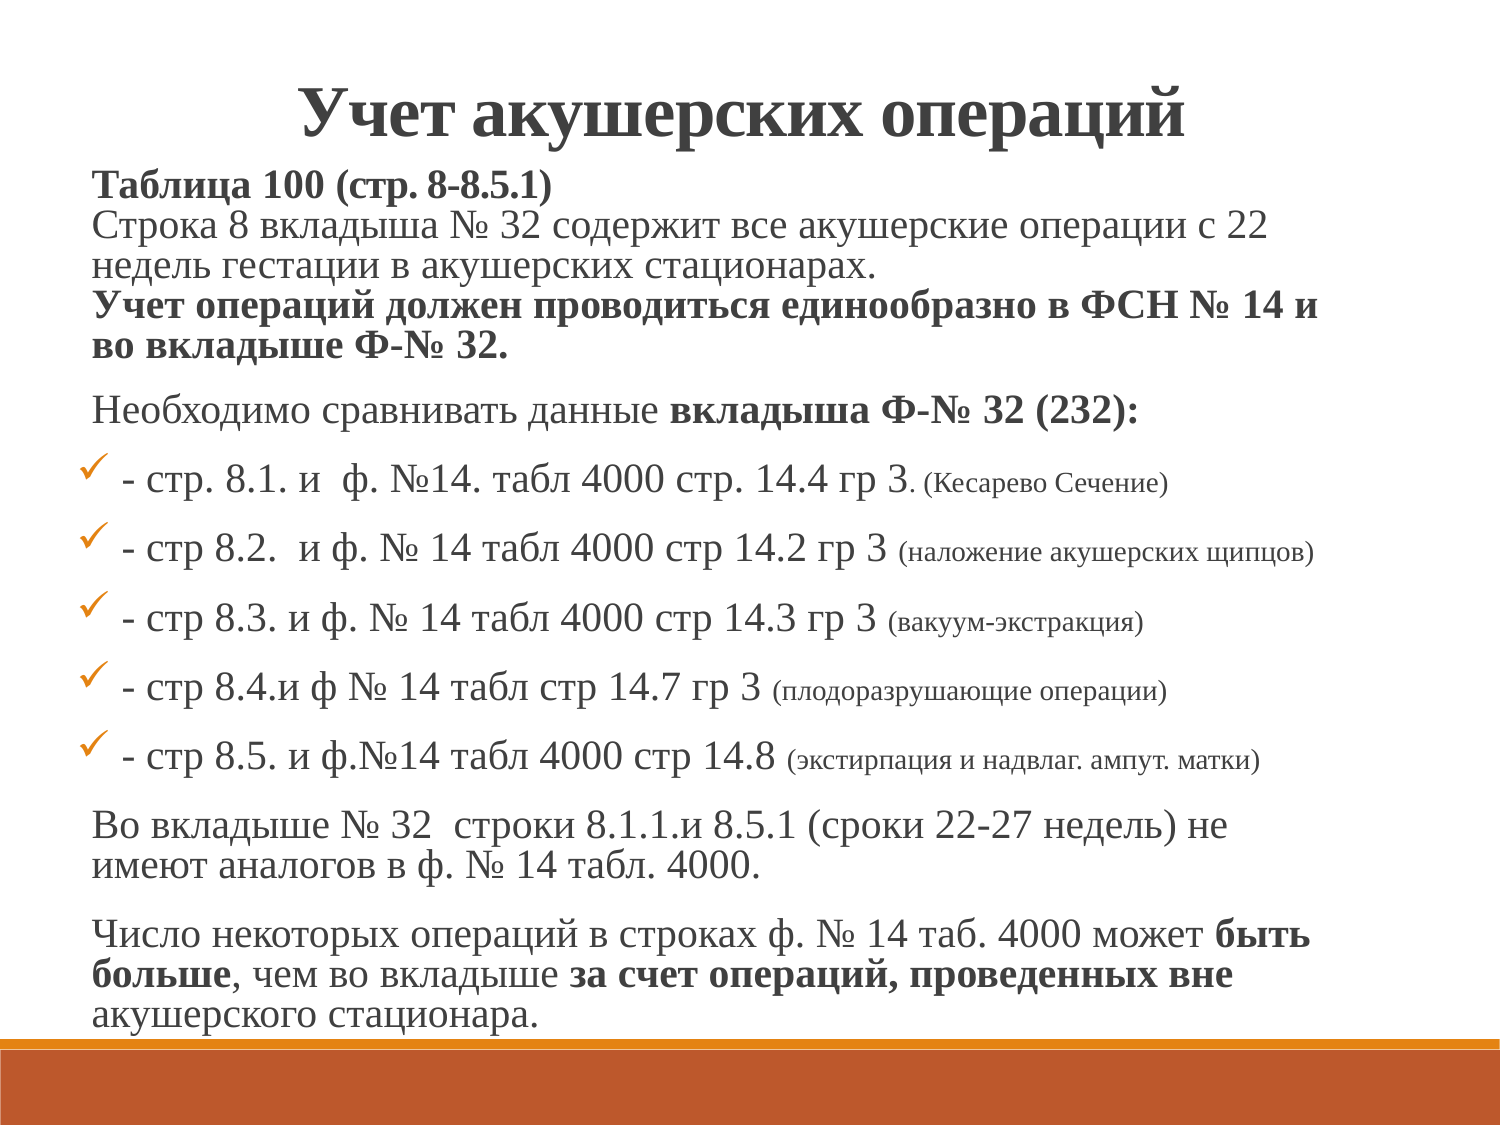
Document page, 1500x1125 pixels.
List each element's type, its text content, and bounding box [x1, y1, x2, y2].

list Таблица 100 (стр. 8-8.5.1) Строка 8 вкладыша № 32 содержит все акушерские операции с 22 недель гестации в акушерских стационарах. Учет операций должен проводиться единообразно в ФСН № 14 и во вкладыше Ф-№ 32. Необходимо сравнивать данные вкладыша Ф-№ 32 (232): - стр. 8.1. и ф. №14. табл 4000 стр. 14.4 гр 3. (Кесарево Сечение) - стр 8.2. и ф. № 14 табл 4000 стр 14.2 гр 3 (наложение акушерских щипцов) - стр 8.3. и ф. № 14 табл 4000 стр 14.3 гр 3 (вакуум-экстракция) - стр 8.4.и ф № 14 табл стр 14.7 гр 3 (плодоразрушающие операции) - стр 8.5. и ф.№14 табл 4000 стр 14.8 (экстирпация и надвлаг. ампут. матки) Во вкладыше № 32 строки 8.1.1.и 8.5.1 (сроки 22-27 недель) не имеют аналогов в ф. № 14 табл. 4000. Число некоторых операций в строках ф. № 14 таб. 4000 может быть больше, чем во вкладыше за счет операций, проведенных вне акушерского стационара. [76, 158, 1350, 1094]
title Учет акушерских операций [0, 31, 1500, 159]
